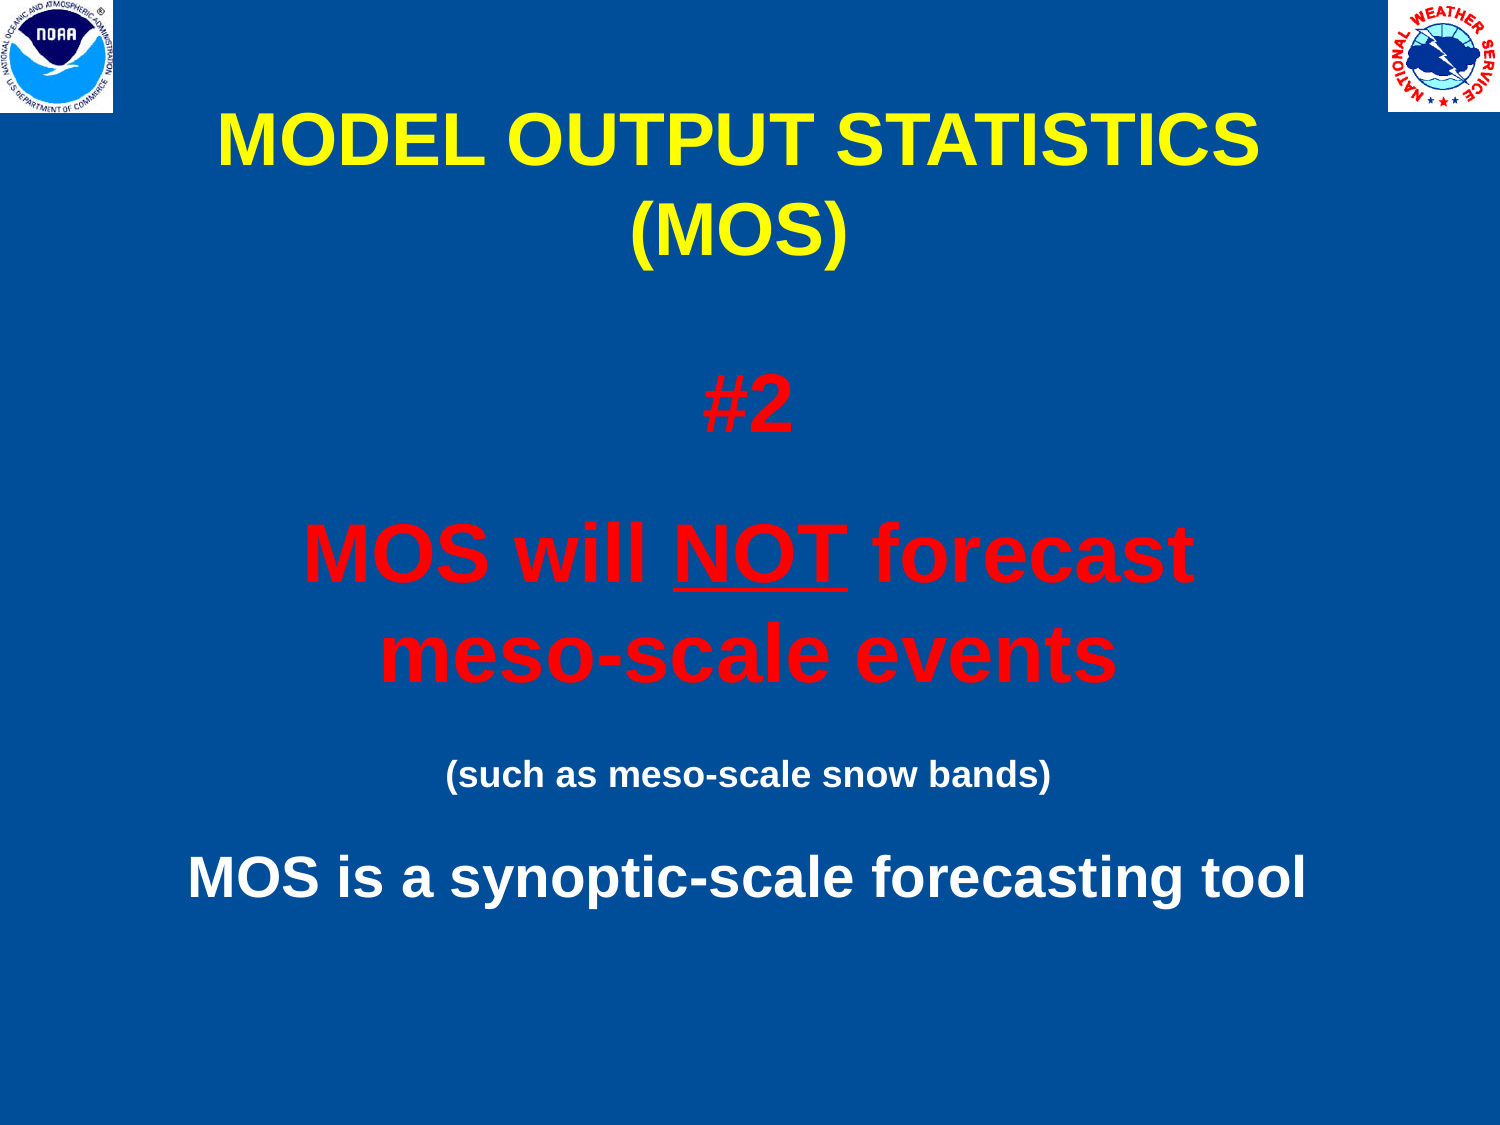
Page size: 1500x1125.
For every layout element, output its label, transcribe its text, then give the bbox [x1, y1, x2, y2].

text_box MODEL OUTPUT STATISTICS (MOS) [145, 83, 1334, 278]
text_box #2 MOS will NOT forecast meso-scale events (such as meso-scale snow bands) MOS is a synoptic-scale forecasting tool [163, 242, 1334, 917]
picture [1388, 0, 1500, 112]
picture [0, 0, 113, 113]
